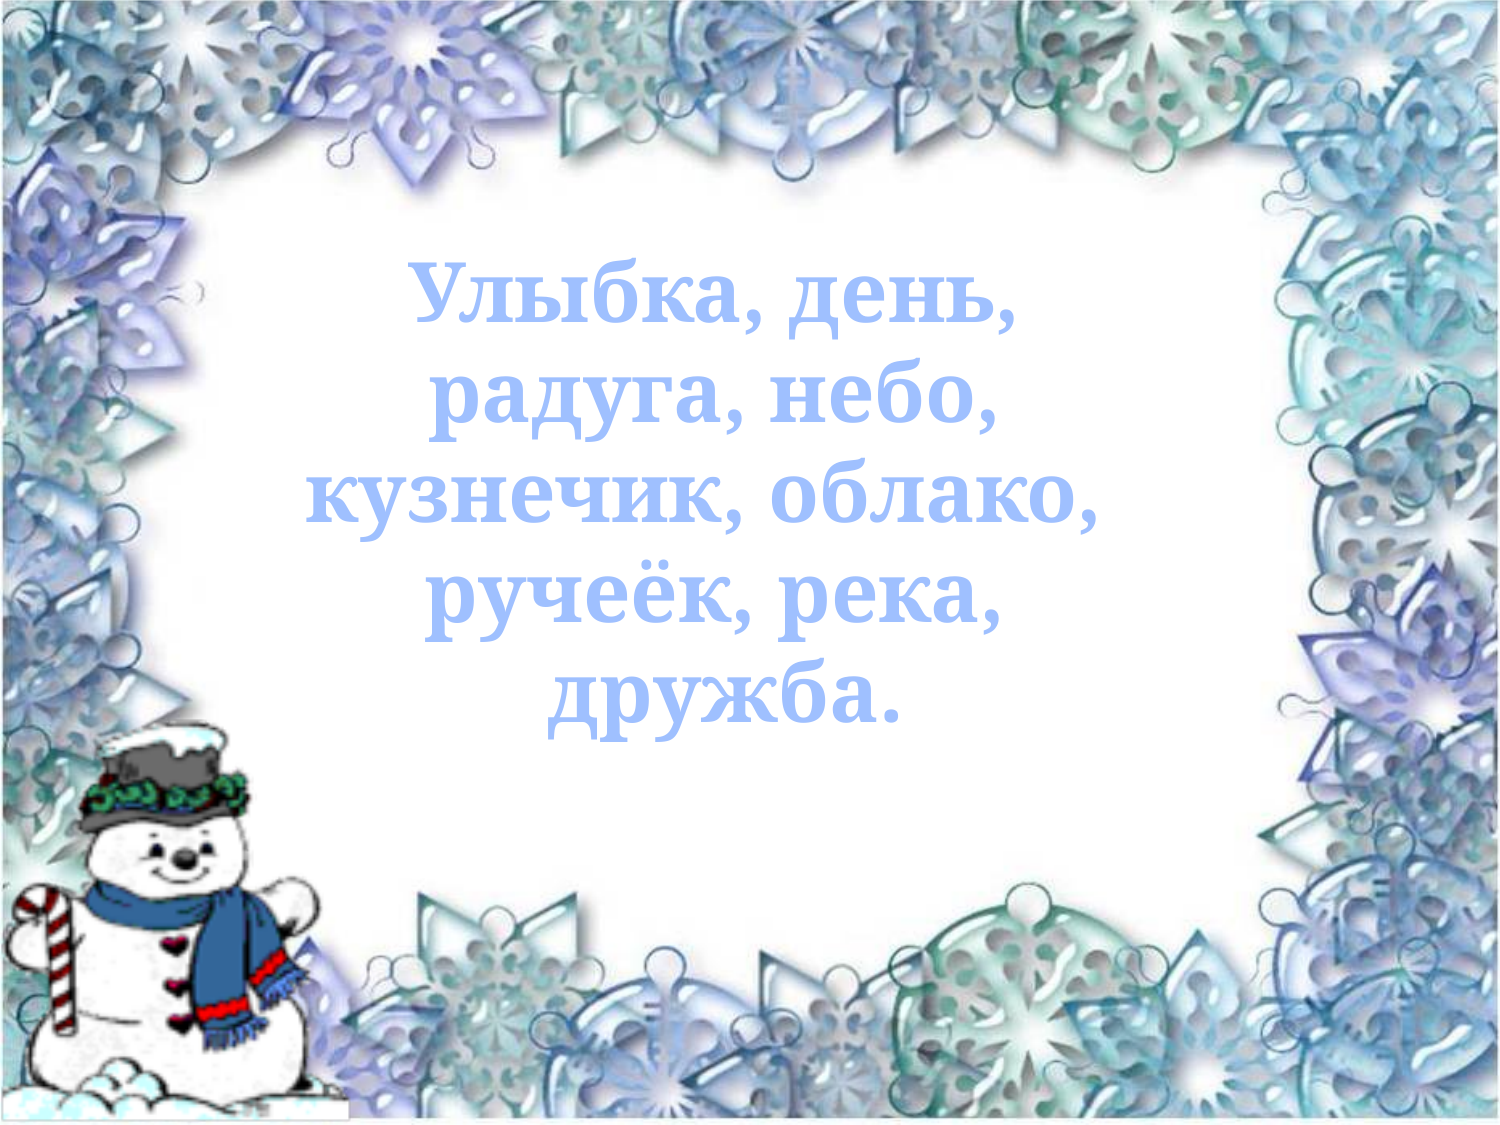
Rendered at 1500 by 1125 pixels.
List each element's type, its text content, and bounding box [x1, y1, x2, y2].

picture [0, 0, 1500, 1125]
text_box Улыбка, день, радуга, небо, кузнечик, облако, ручеёк, река, дружба. [0, 231, 1430, 887]
